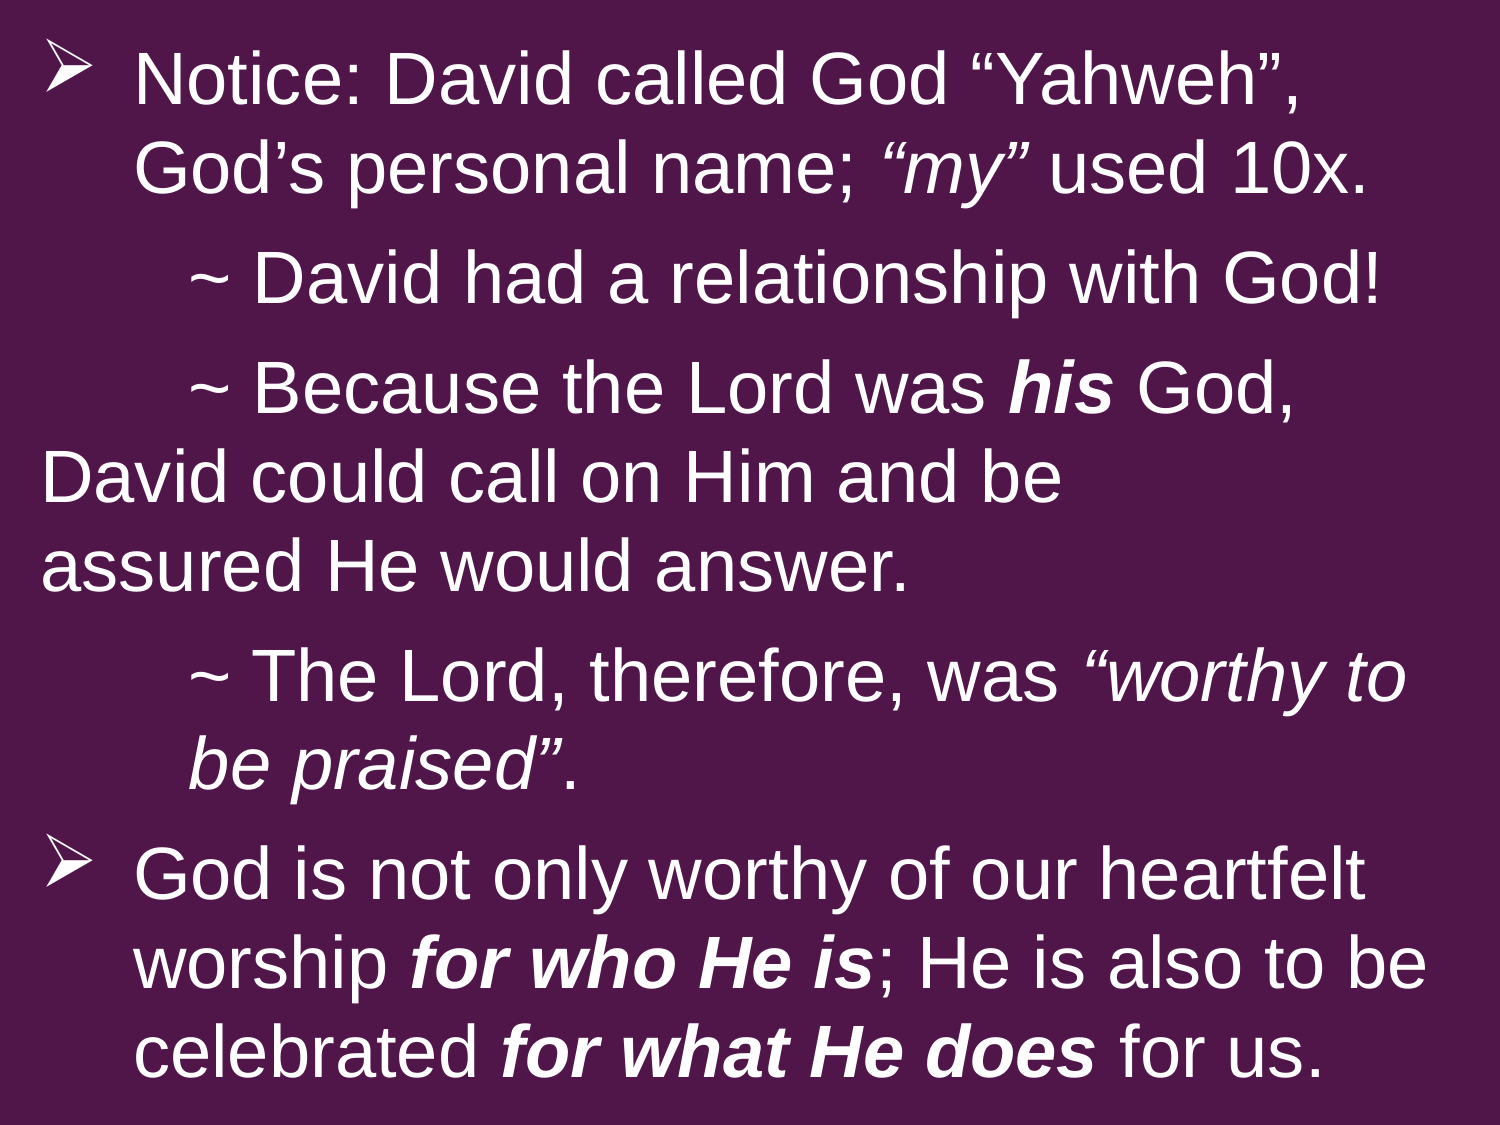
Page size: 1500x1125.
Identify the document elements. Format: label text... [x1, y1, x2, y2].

subtitle Notice: David called God “Yahweh”, God’s personal name; “my” used 10x. ~ David had a relationship with God! ~ Because the Lord was his God, David could call on Him and be assured He would answer. ~ The Lord, therefore, was “worthy to be praised”. God is not only worthy of our heartfelt worship for who He is; He is also to be celebrated for what He does for us. [25, 23, 1473, 1112]
